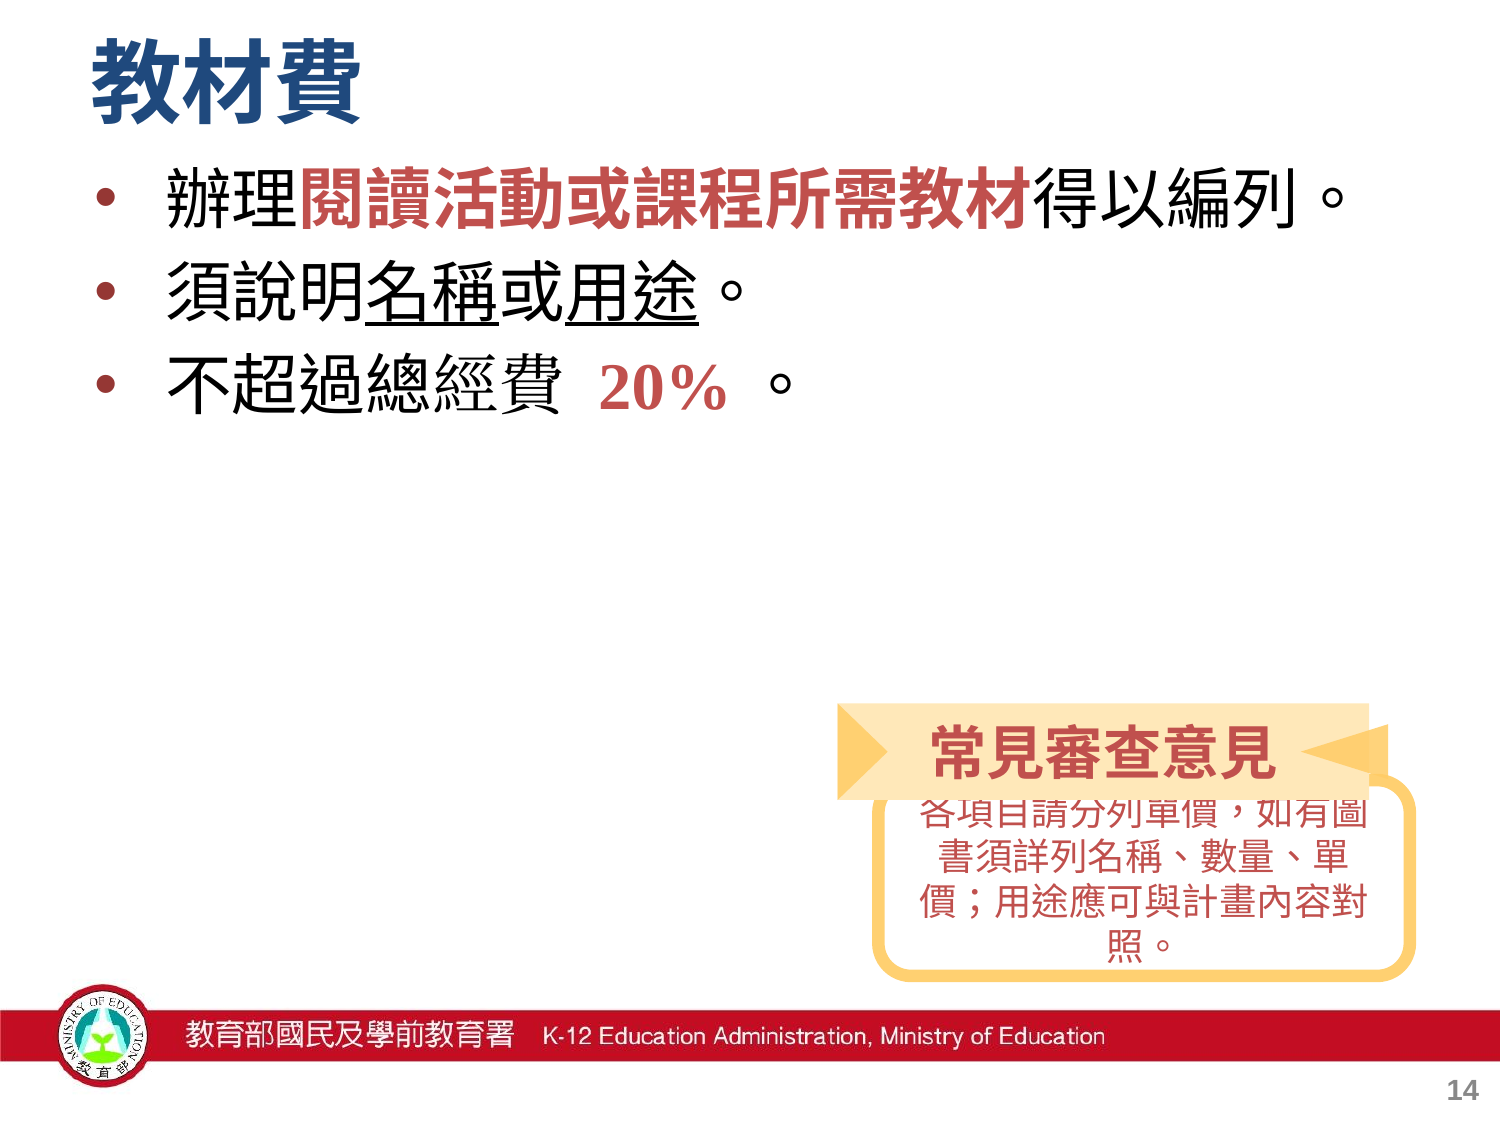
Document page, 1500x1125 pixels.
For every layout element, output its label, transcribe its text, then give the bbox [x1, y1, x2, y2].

picture [0, 0, 1500, 1125]
title 教材費 [75, 9, 1425, 149]
text_box 各項目請分列單價，如有圖書須詳列名稱、數量、單價；用途應可與計畫內容對照。 [878, 780, 1410, 976]
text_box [837, 703, 1370, 801]
list 辦理閱讀活動或課程所需教材得以編列。 須說明名稱或用途。 不超過總經費 20%。 [75, 149, 1425, 975]
slide_number 13 [1144, 1058, 1495, 1119]
